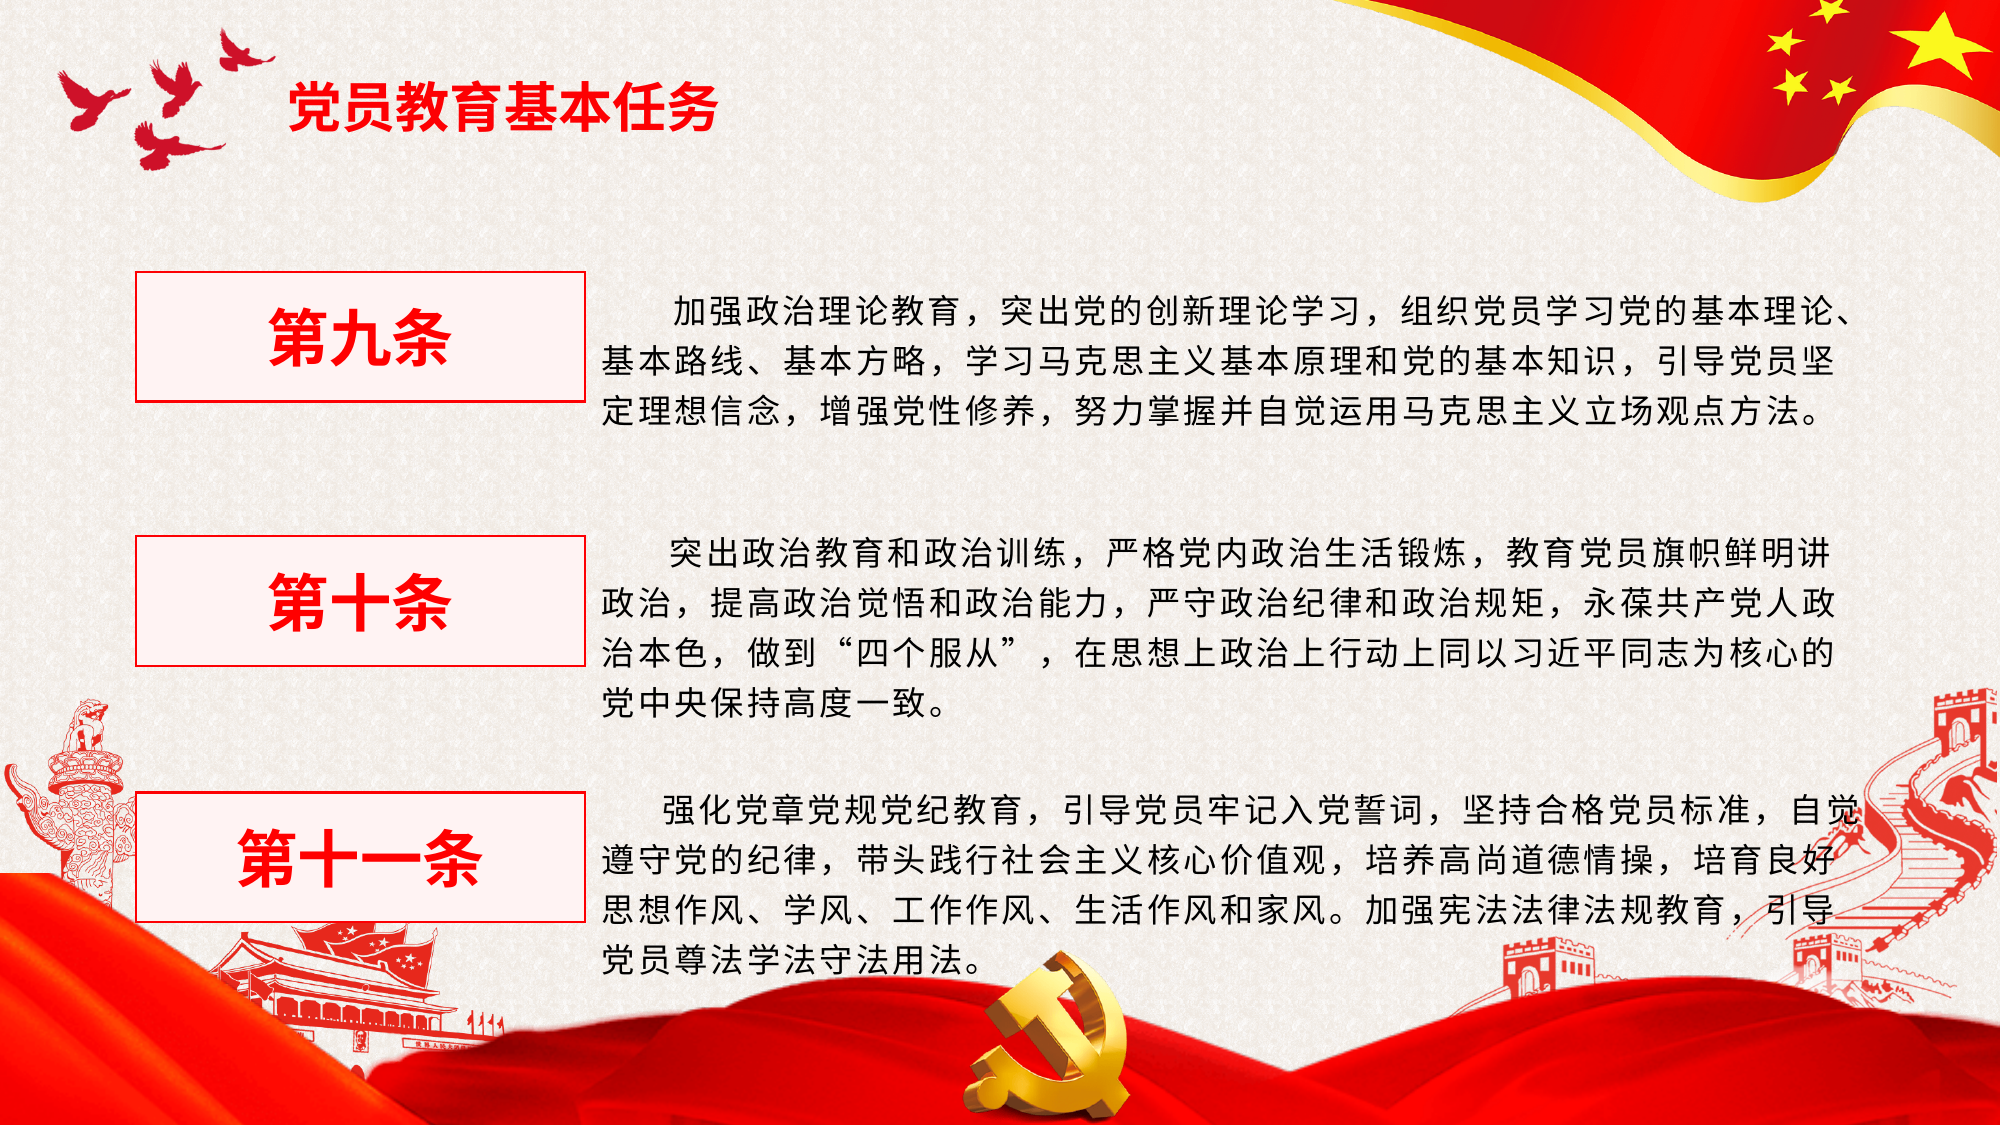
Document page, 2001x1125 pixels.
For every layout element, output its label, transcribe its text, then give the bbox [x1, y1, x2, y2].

text_box 第十一条 [135, 791, 586, 923]
picture [0, 0, 2000, 1125]
text_box 强化党章党规党纪教育，引导党员牢记入党誓词，坚持合格党员标准，自觉遵守党的纪律，带头践行社会主义核心价值观，培养高尚道德情操，培育良好思想作风、学风、工作作风、生活作风和家风。加强宪法法律法规教育，引导党员尊法学法守法用法。 [584, 771, 1884, 961]
text_box 党员教育基本任务 [266, 63, 825, 149]
text_box 突出政治教育和政治训练，严格党内政治生活锻炼，教育党员旗帜鲜明讲政治，提高政治觉悟和政治能力，严守政治纪律和政治规矩，永葆共产党人政治本色，做到“四个服从”，在思想上政治上行动上同以习近平同志为核心的党中央保持高度一致。 [584, 513, 1884, 700]
text_box 第十条 [135, 535, 586, 667]
text_box 加强政治理论教育，突出党的创新理论学习，组织党员学习党的基本理论、基本路线、基本方略，学习马克思主义基本原理和党的基本知识，引导党员坚定理想信念，增强党性修养，努力掌握并自觉运用马克思主义立场观点方法。 [586, 271, 1874, 402]
text_box 第九条 [135, 271, 586, 403]
